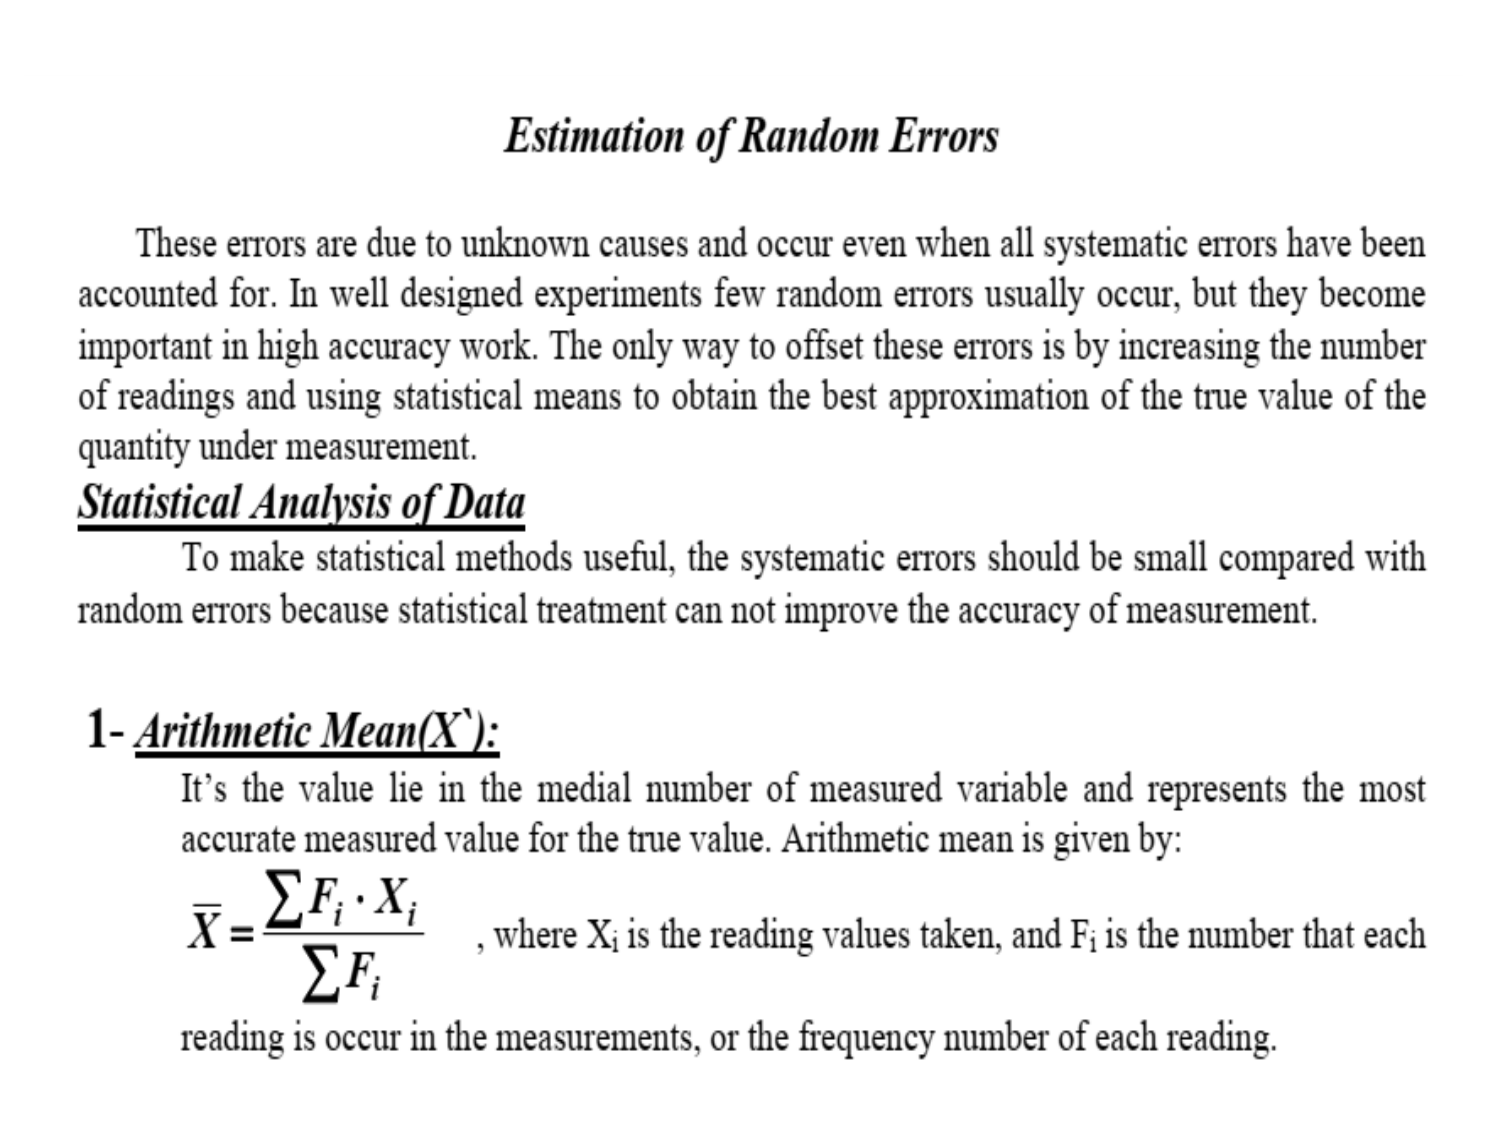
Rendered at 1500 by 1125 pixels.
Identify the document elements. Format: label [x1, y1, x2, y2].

list [24, 74, 1463, 1064]
